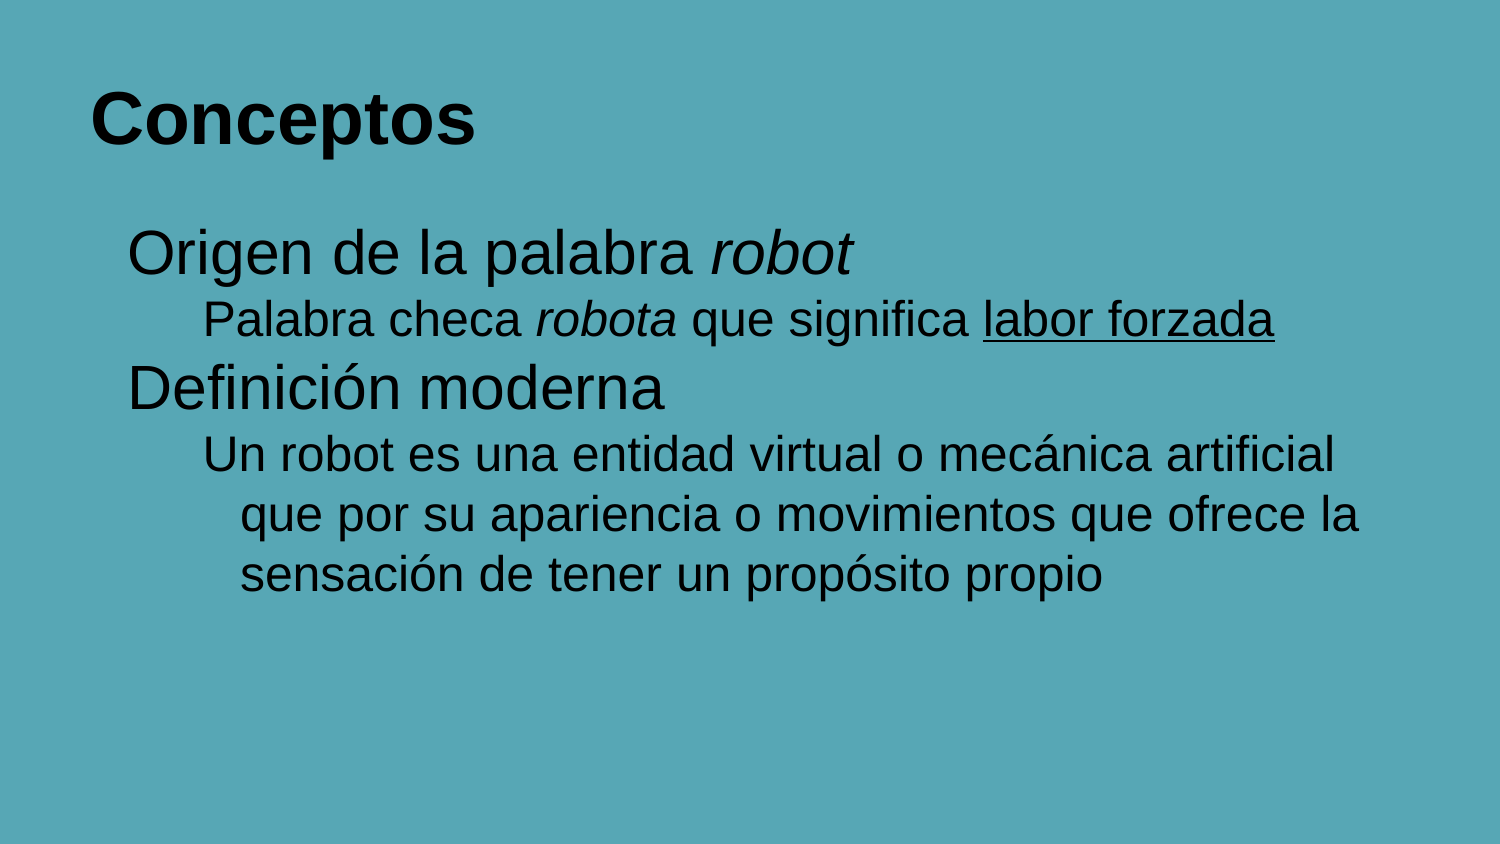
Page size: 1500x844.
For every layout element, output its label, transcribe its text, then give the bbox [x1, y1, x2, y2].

title Conceptos [75, 33, 1425, 175]
list Origen de la palabra robot Palabra checa robota que significa labor forzada Definición moderna Un robot es una entidad virtual o mecánica artificial que por su apariencia o movimientos que ofrece la sensación de tener un propósito propio [75, 196, 1425, 808]
